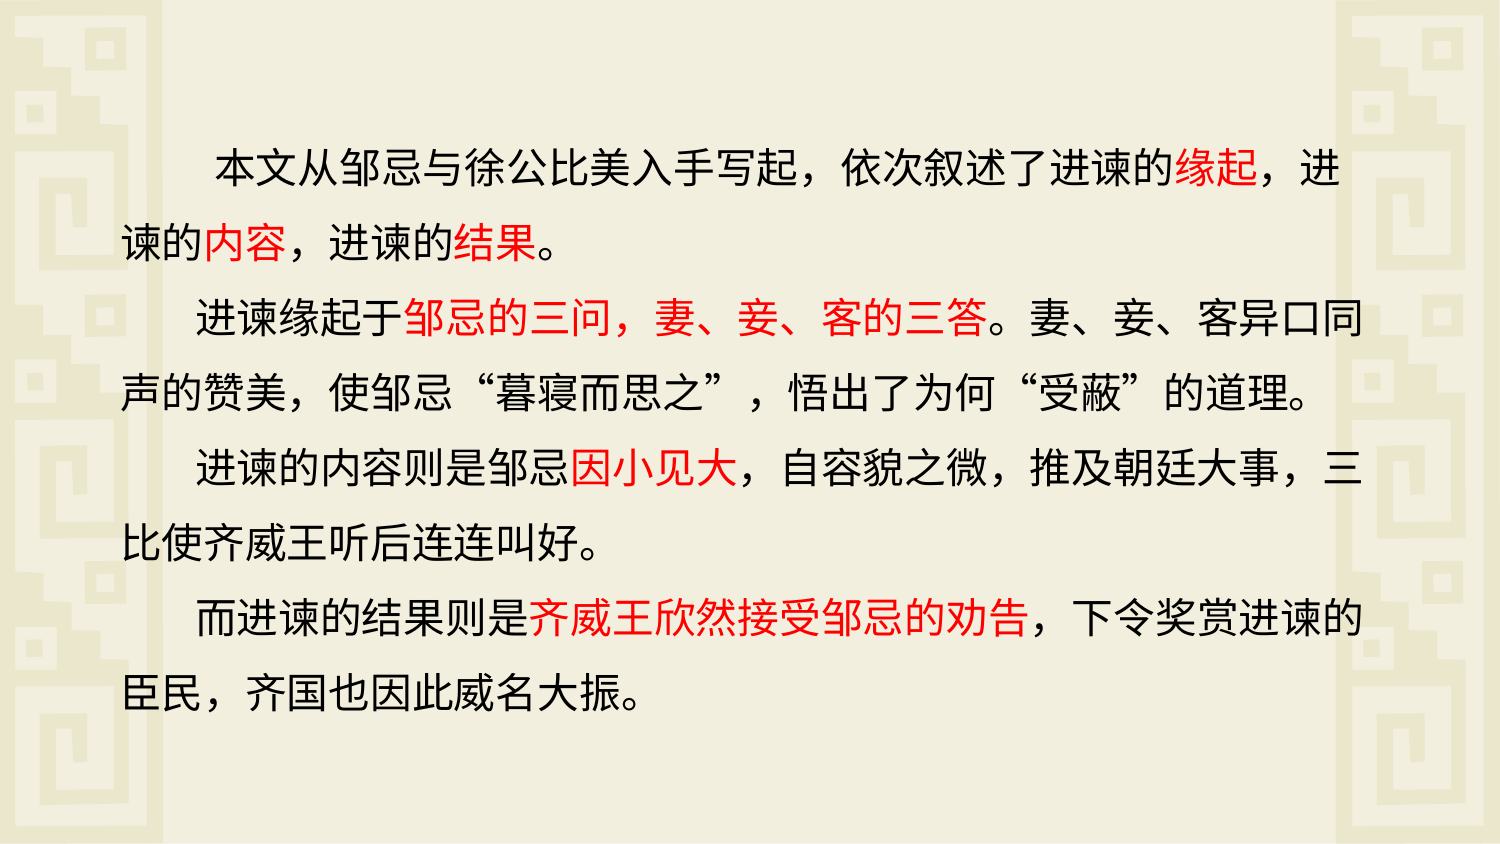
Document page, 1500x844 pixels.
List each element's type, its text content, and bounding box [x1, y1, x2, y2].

text_box 本文从邹忌与徐公比美入手写起，依次叙述了进谏的缘起，进谏的内容，进谏的结果。 进谏缘起于邹忌的三问，妻、妾、客的三答。妻、妾、客异口同声的赞美，使邹忌“暮寝而思之”，悟出了为何“受蔽”的道理。 进谏的内容则是邹忌因小见大，自容貌之微，推及朝廷大事，三比使齐威王听后连连叫好。 而进谏的结果则是齐威王欣然接受邹忌的劝告，下令奖赏进谏的臣民，齐国也因此威名大振。 [105, 109, 1395, 725]
